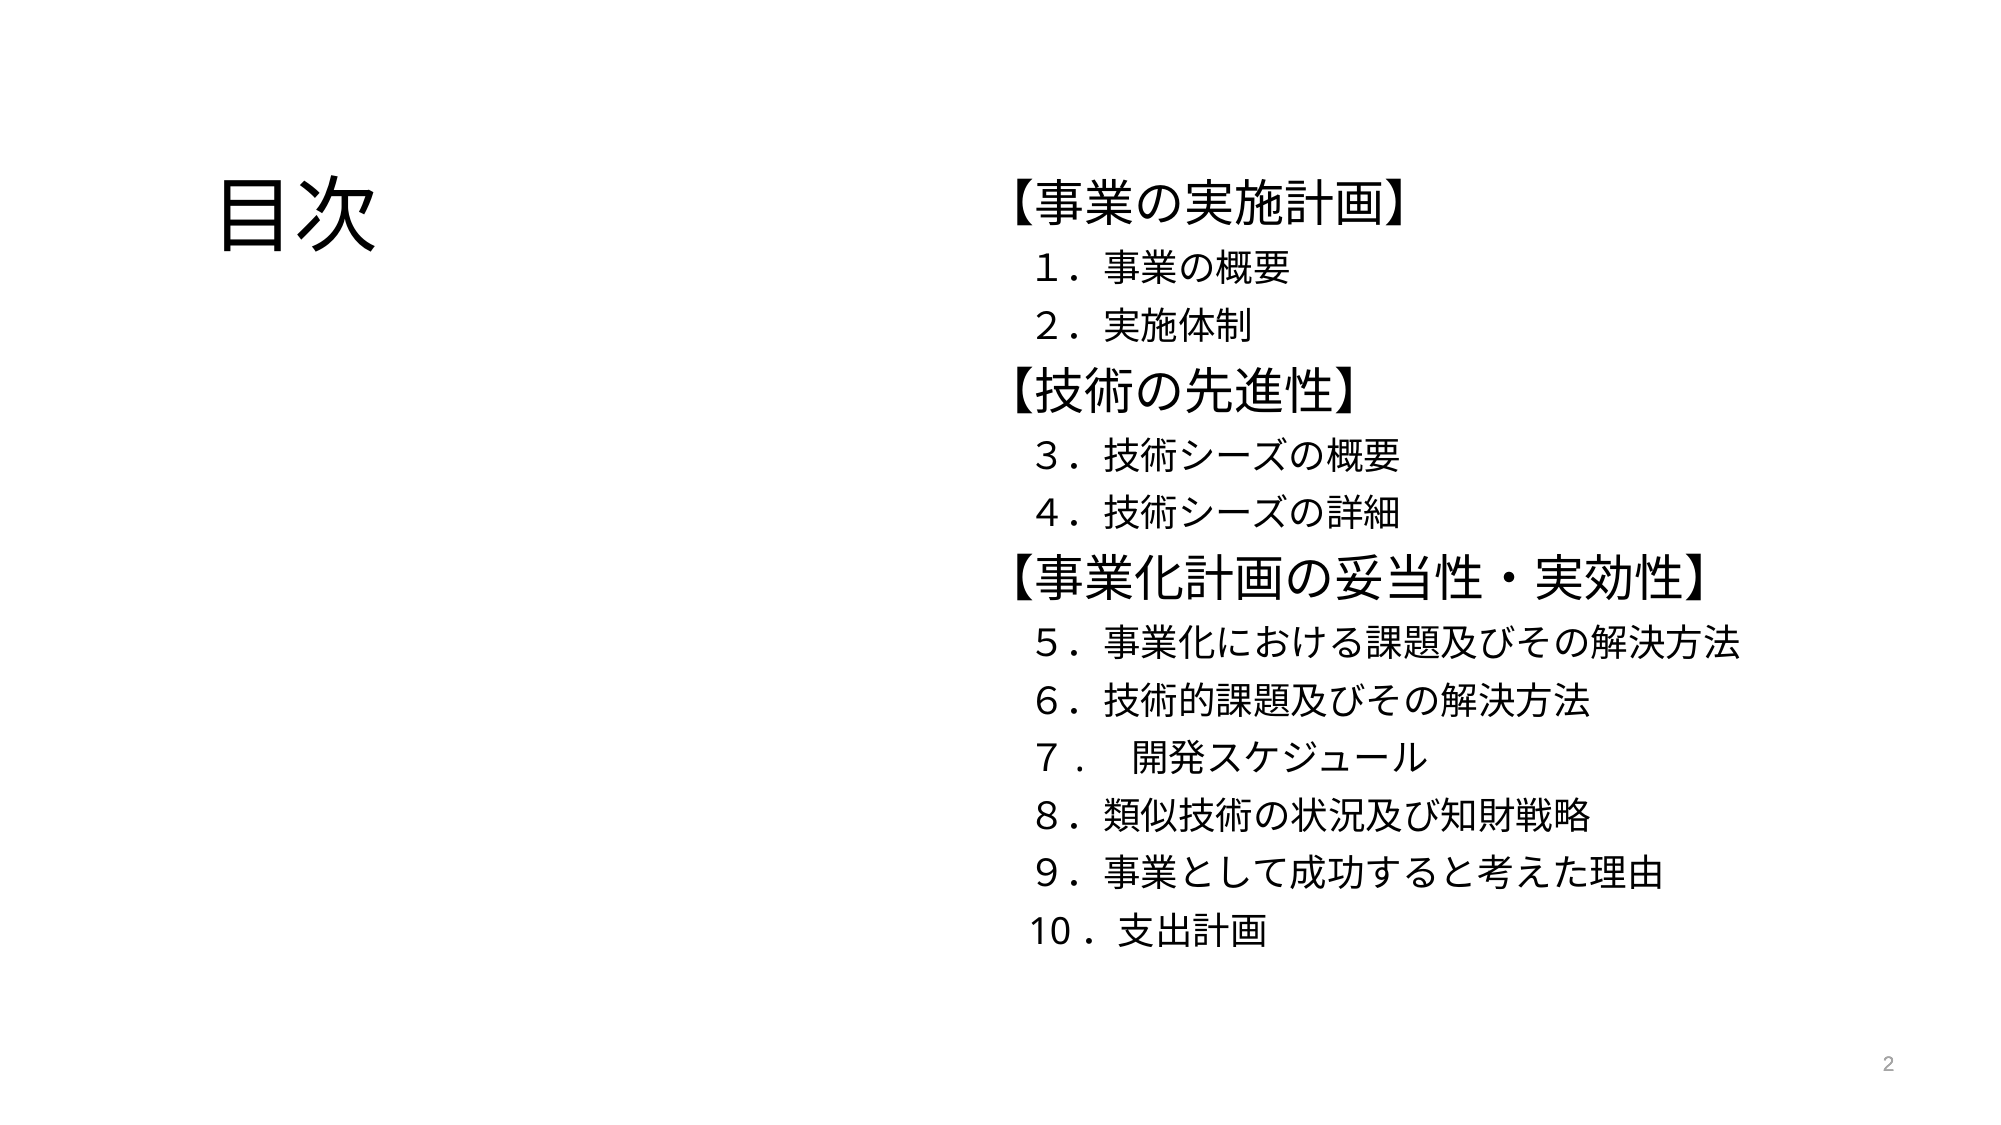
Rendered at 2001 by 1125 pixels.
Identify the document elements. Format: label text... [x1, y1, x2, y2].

text_box 目次 [172, 120, 739, 694]
text_box 【事業の実施計画】 １．事業の概要 ２．実施体制 【技術の先進性】 ３．技術シーズの概要 ４．技術シーズの詳細 【事業化計画の妥当性・実効性】 ５．事業化における課題及びその解決方法 ６．技術的課題及びその解決方法 ７. 開発スケジュール ８．類似技術の状況及び知財戦略 ９．事業として成功すると考えた理由 10．支出計画 [969, 165, 1875, 953]
